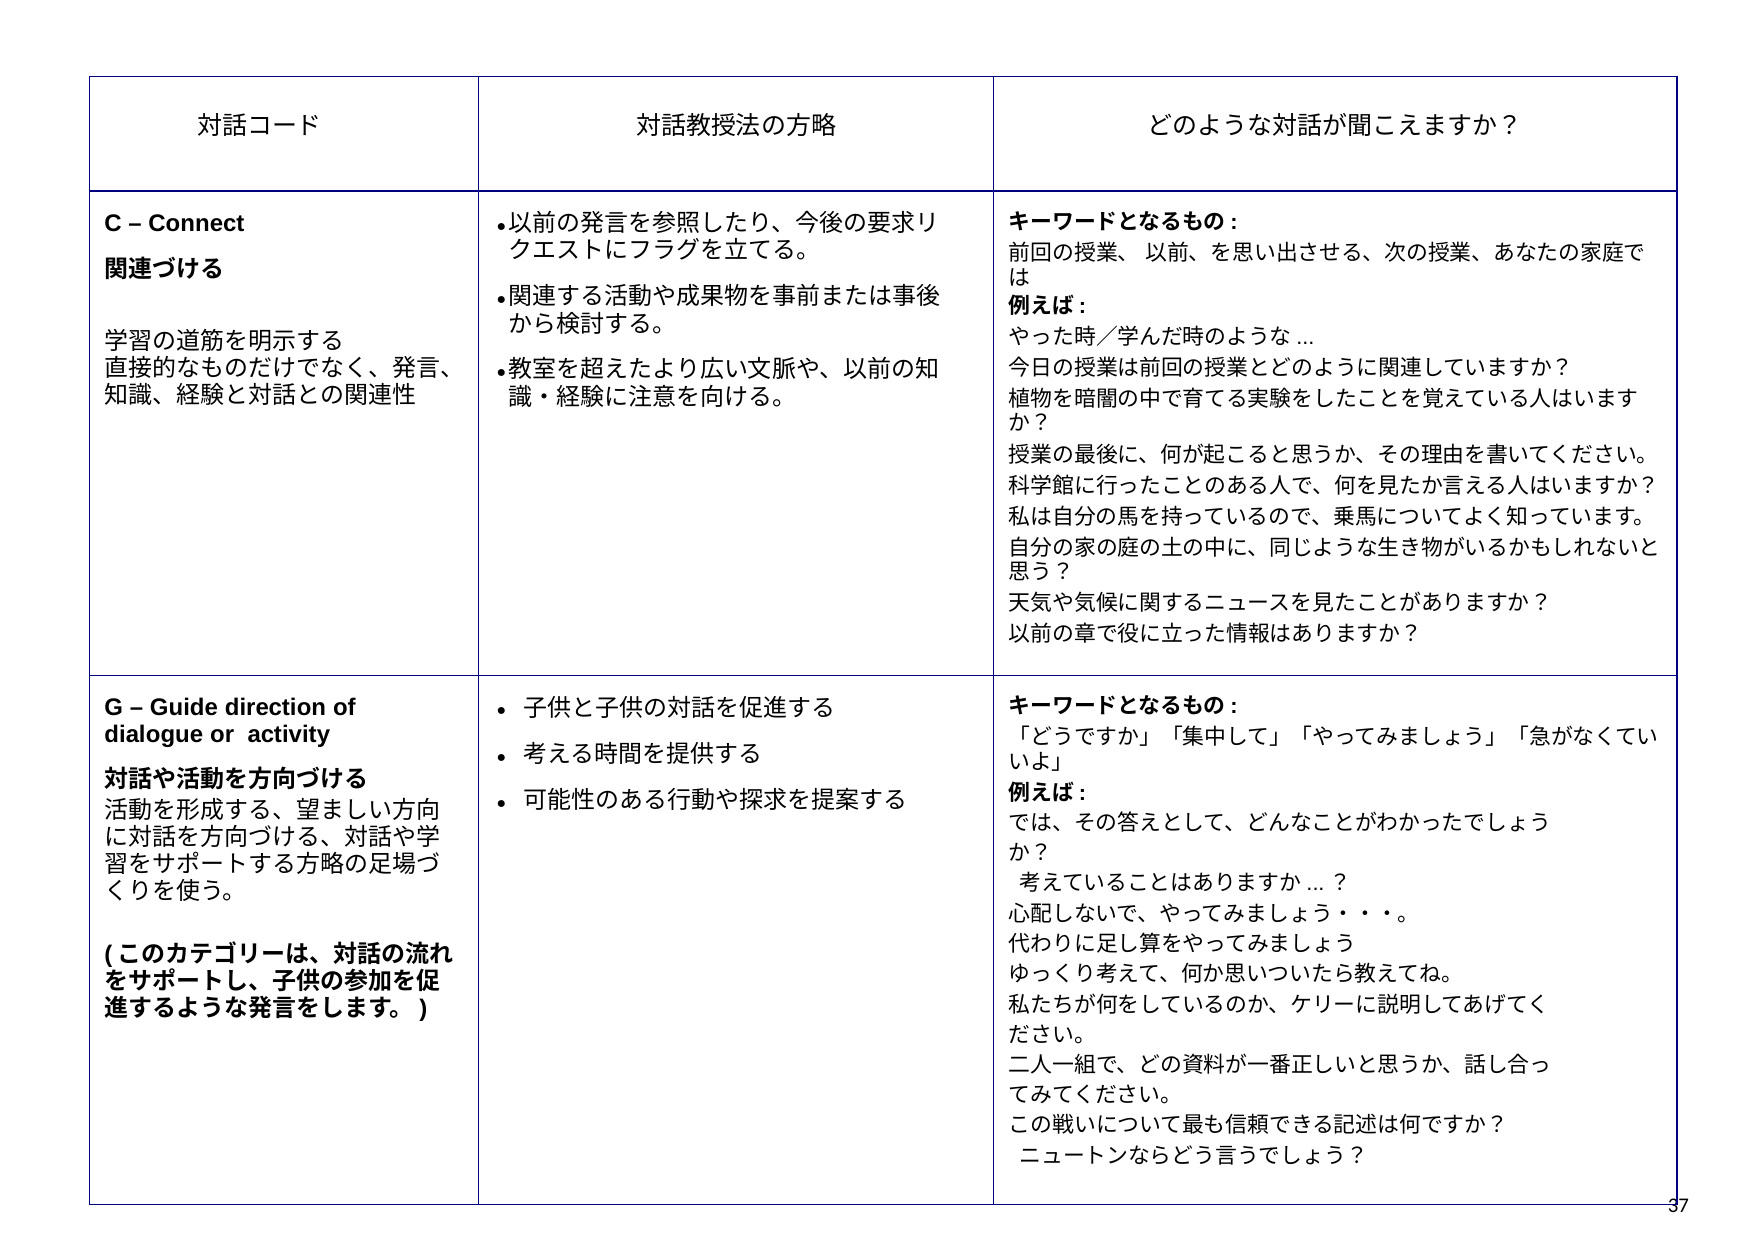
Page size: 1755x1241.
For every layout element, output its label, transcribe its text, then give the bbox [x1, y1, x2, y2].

table_cell キーワードとなるもの: 前回の授業、 以前、を思い出させる、次の授業、あなたの家庭では 例えば: やった時／学んだ時のような... 今日の授業は前回の授業とどのように関連していますか？ 植物を暗闇の中で育てる実験をしたことを覚えている人はいますか？ 授業の最後に、何が起こると思うか、その理由を書いてください。 科学館に行ったことのある人で、何を見たか言える人はいますか？ 私は自分の馬を持っているので、乗馬についてよく知っています。 自分の家の庭の土の中に、同じような生き物がいるかもしれないと思う？ 天気や気候に関するニュースを見たことがありますか？ 以前の章で役に立った情報はありますか？ [994, 192, 1676, 675]
table_cell 子供と子供の対話を促進する 考える時間を提供する 可能性のある行動や探求を提案する [479, 676, 993, 1204]
table_header 対話教授法の方略 [479, 77, 993, 190]
table_cell C – Connect 関連づける 学習の道筋を明示する 直接的なものだけでなく、発言、知識、経験と対話との関連性 [90, 192, 478, 675]
table_cell 以前の発言を参照したり、今後の要求リクエストにフラグを立てる。 関連する活動や成果物を事前または事後から検討する。 教室を超えたより広い文脈や、以前の知識・経験に注意を向ける。 [479, 192, 993, 675]
table_header 対話コード [90, 77, 478, 190]
table_header どのような対話が聞こえますか？ [994, 77, 1676, 190]
table_cell キーワードとなるもの: 「どうですか」「集中して」「やってみましょう」「急がなくていいよ」 例えば: では、その答えとして、どんなことがわかったでしょうか？ 考えていることはありますか...？ 心配しないで、やってみましょう・・・。 代わりに足し算をやってみましょう ゆっくり考えて、何か思いついたら教えてね。 私たちが何をしているのか、ケリーに説明してあげてください。 二人一組で、どの資料が一番正しいと思うか、話し合ってみてください。 この戦いについて最も信頼できる記述は何ですか？ ニュートンならどう言うでしょう？ [994, 676, 1676, 1204]
slide_number 37 [1661, 1189, 1715, 1241]
table_cell G – Guide direction of dialogue or activity 対話や活動を方向づける 活動を形成する、望ましい方向に対話を方向づける、対話や学習をサポートする方略の足場づくりを使う。 (このカテゴリーは、対話の流れをサポートし、子供の参加を促進するような発言をします。) [90, 676, 478, 1204]
